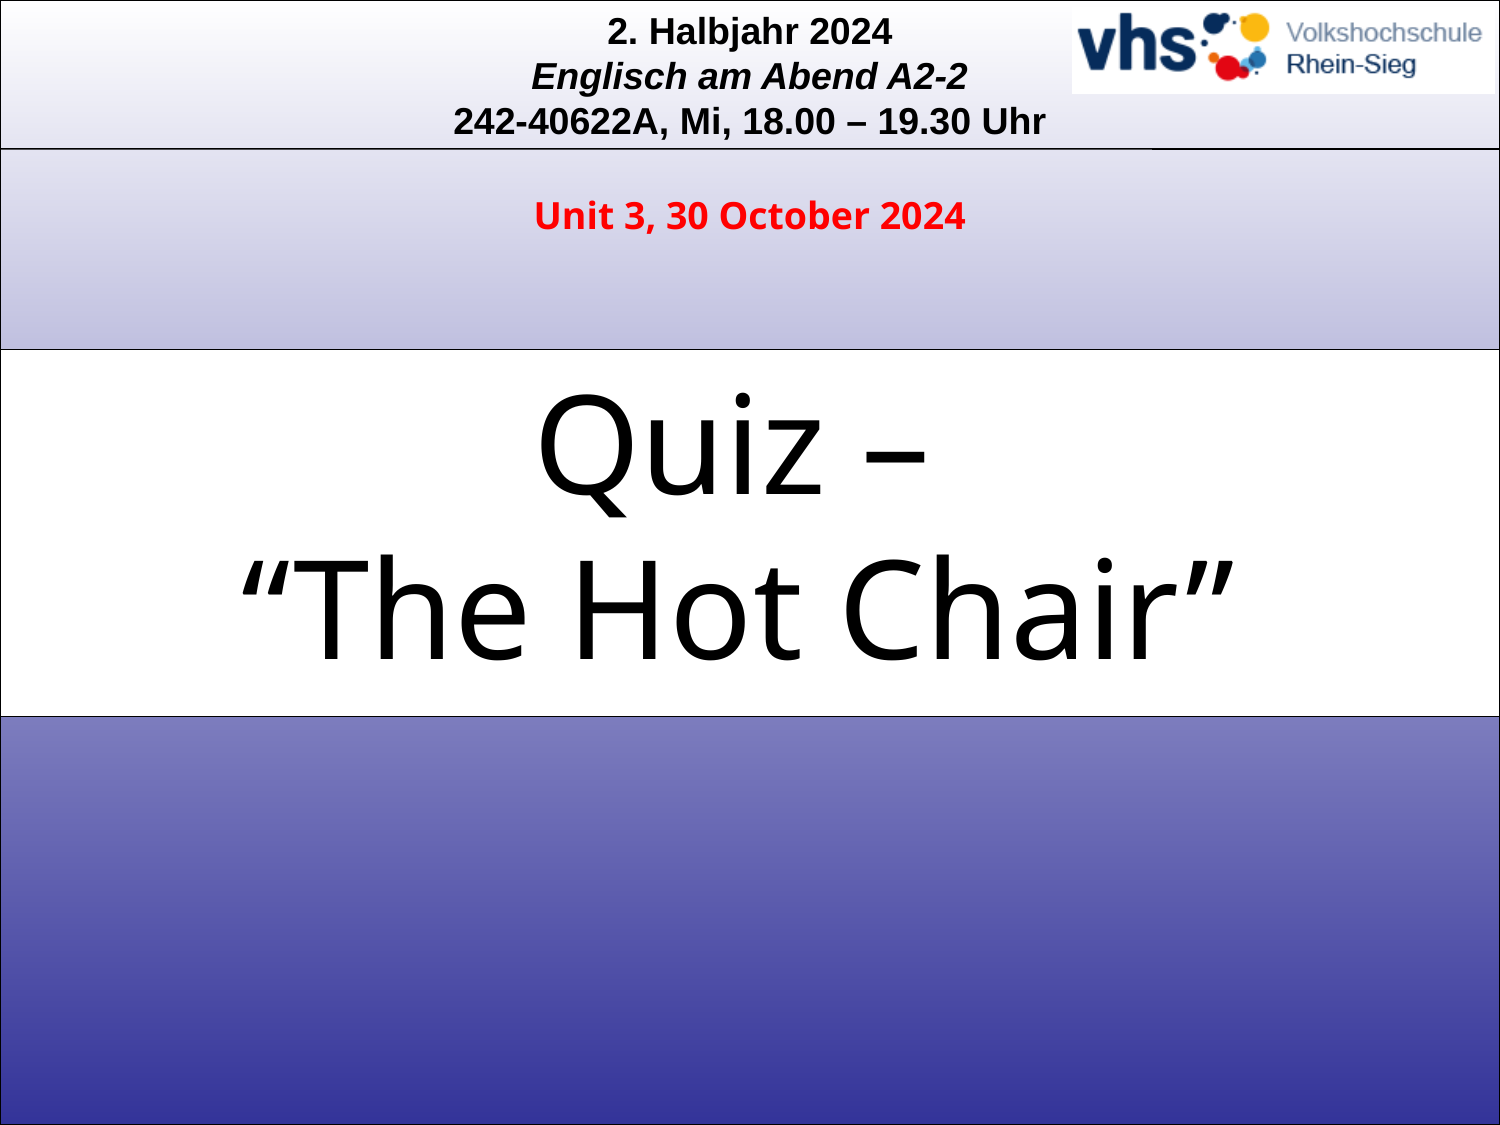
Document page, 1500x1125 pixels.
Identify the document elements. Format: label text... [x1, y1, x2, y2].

title Quiz – “The Hot Chair” [0, 349, 1500, 717]
picture [1072, 7, 1495, 94]
text_box Unit 3, 30 October 2024 [0, 184, 1500, 245]
